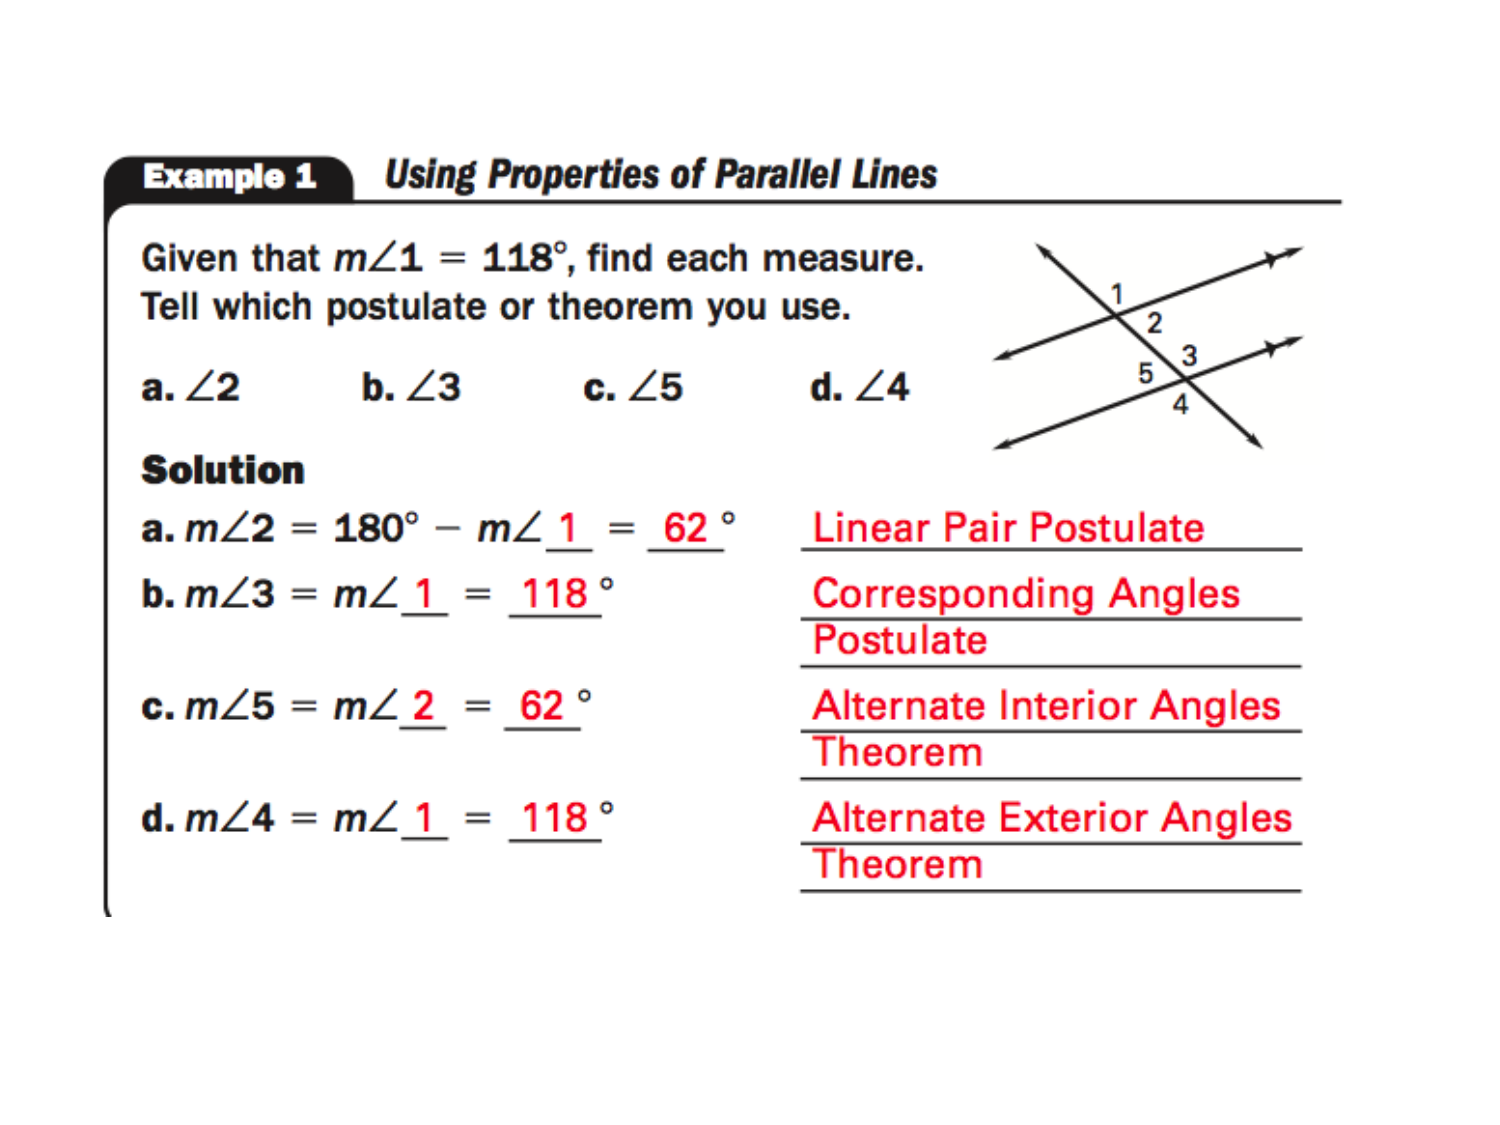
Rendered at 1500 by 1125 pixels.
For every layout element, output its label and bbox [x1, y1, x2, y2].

list [0, 118, 1388, 917]
